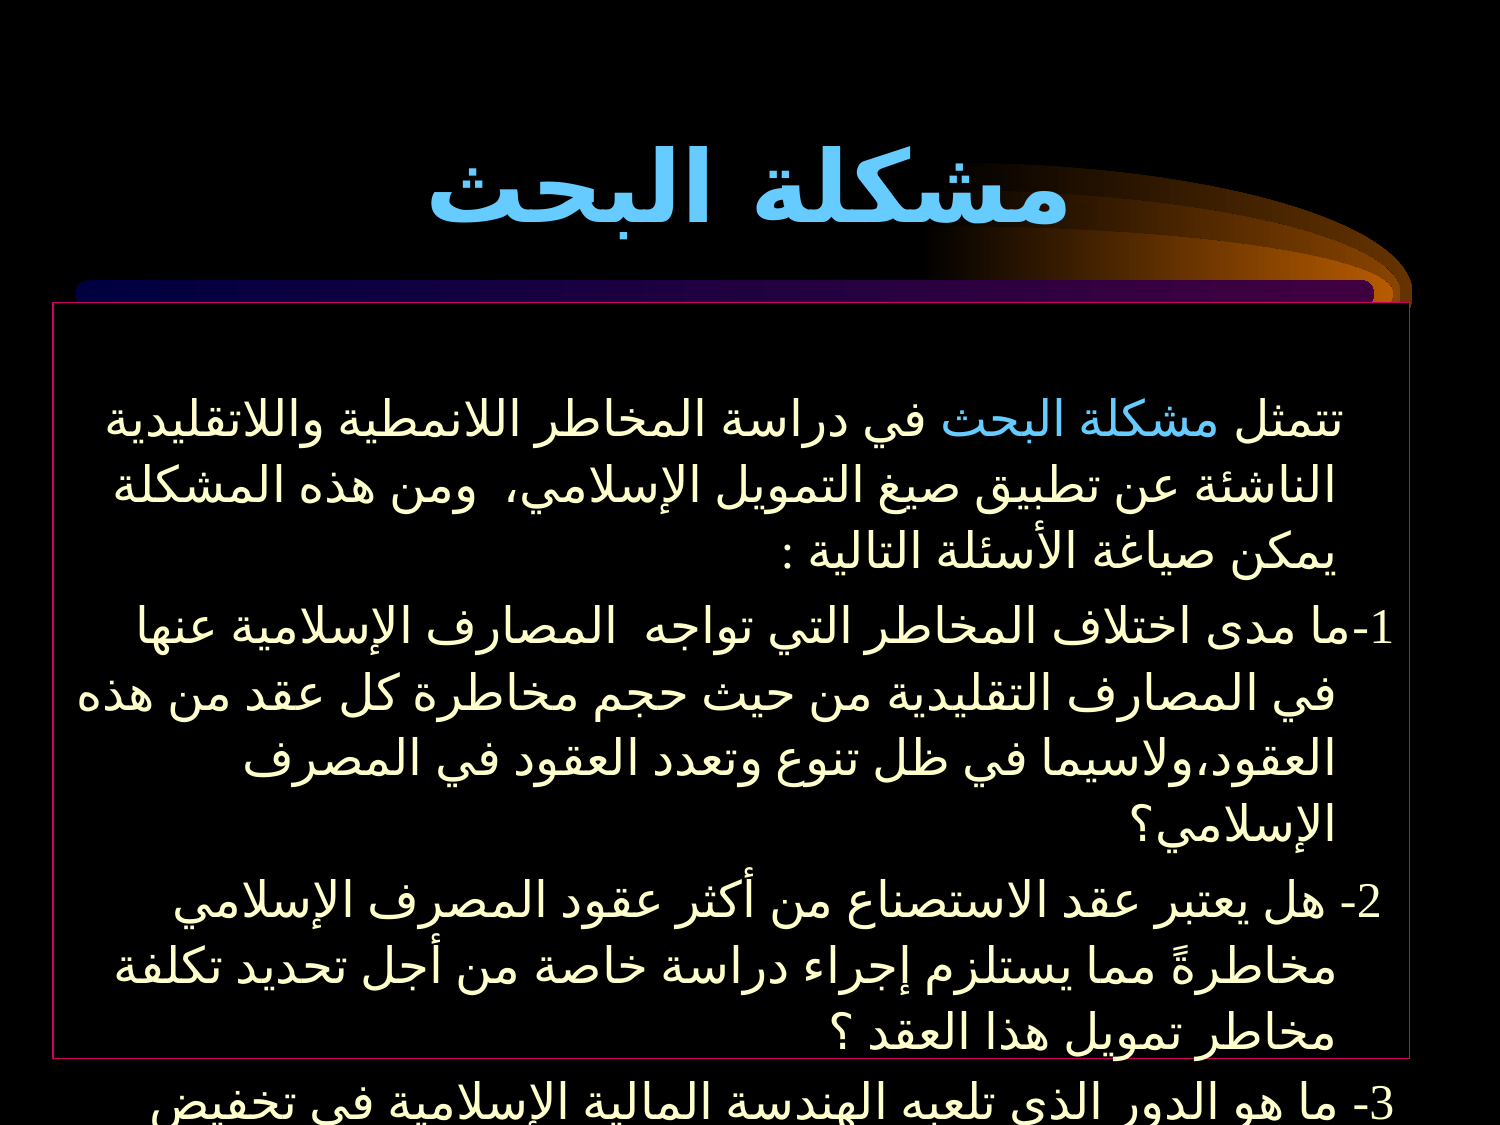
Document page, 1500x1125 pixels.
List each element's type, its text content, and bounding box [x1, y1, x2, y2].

list تتمثل مشكلة البحث في دراسة المخاطر اللانمطية واللاتقليدية الناشئة عن تطبيق صيغ التمويل الإسلامي، ومن هذه المشكلة يمكن صياغة الأسئلة التالية : 1-ما مدى اختلاف المخاطر التي تواجه المصارف الإسلامية عنها في المصارف التقليدية من حيث حجم مخاطرة كل عقد من هذه العقود،ولاسيما في ظل تنوع وتعدد العقود في المصرف الإسلامي؟ 2- هل يعتبر عقد الاستصناع من أكثر عقود المصرف الإسلامي مخاطرةً مما يستلزم إجراء دراسة خاصة من أجل تحديد تكلفة مخاطر تمويل هذا العقد ؟ 3- ما هو الدور الذي تلعبه الهندسة المالية الإسلامية في تخفيض تكلفة المخاطر الناتجة عن عقود الاستصناع في المصارف الإسلامية ؟ [52, 302, 1410, 1059]
title مشكلة البحث [112, 62, 1388, 251]
